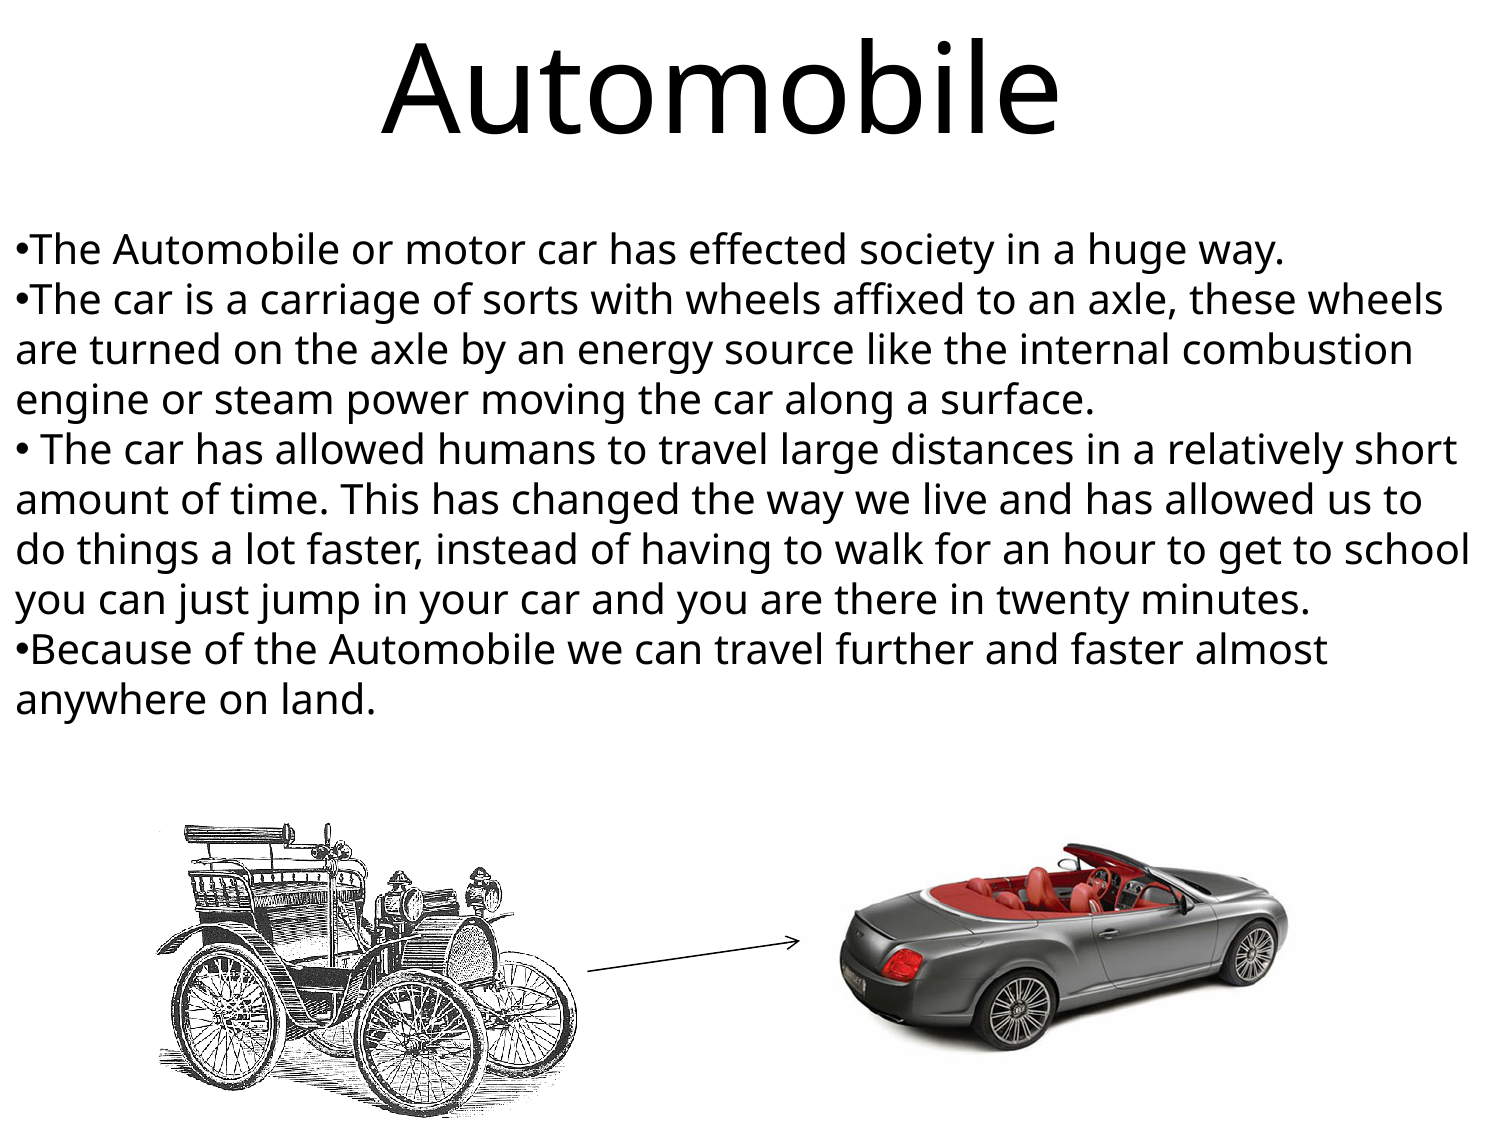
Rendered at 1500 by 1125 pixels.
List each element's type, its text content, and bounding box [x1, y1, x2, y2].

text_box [587, 940, 801, 972]
text_box Automobile [366, 0, 1080, 166]
picture [149, 817, 588, 1125]
text_box The Automobile or motor car has effected society in a huge way. The car is a carriage of sorts with wheels affixed to an axle, these wheels are turned on the axle by an energy source like the internal combustion engine or steam power moving the car along a surface. The car has allowed humans to travel large distances in a relatively short amount of time. This has changed the way we live and has allowed us to do things a lot faster, instead of having to walk for an hour to get to school you can just jump in your car and you are there in twenty minutes. Because of the Automobile we can travel further and faster almost anywhere on land. [0, 215, 1500, 731]
picture [799, 756, 1326, 1125]
